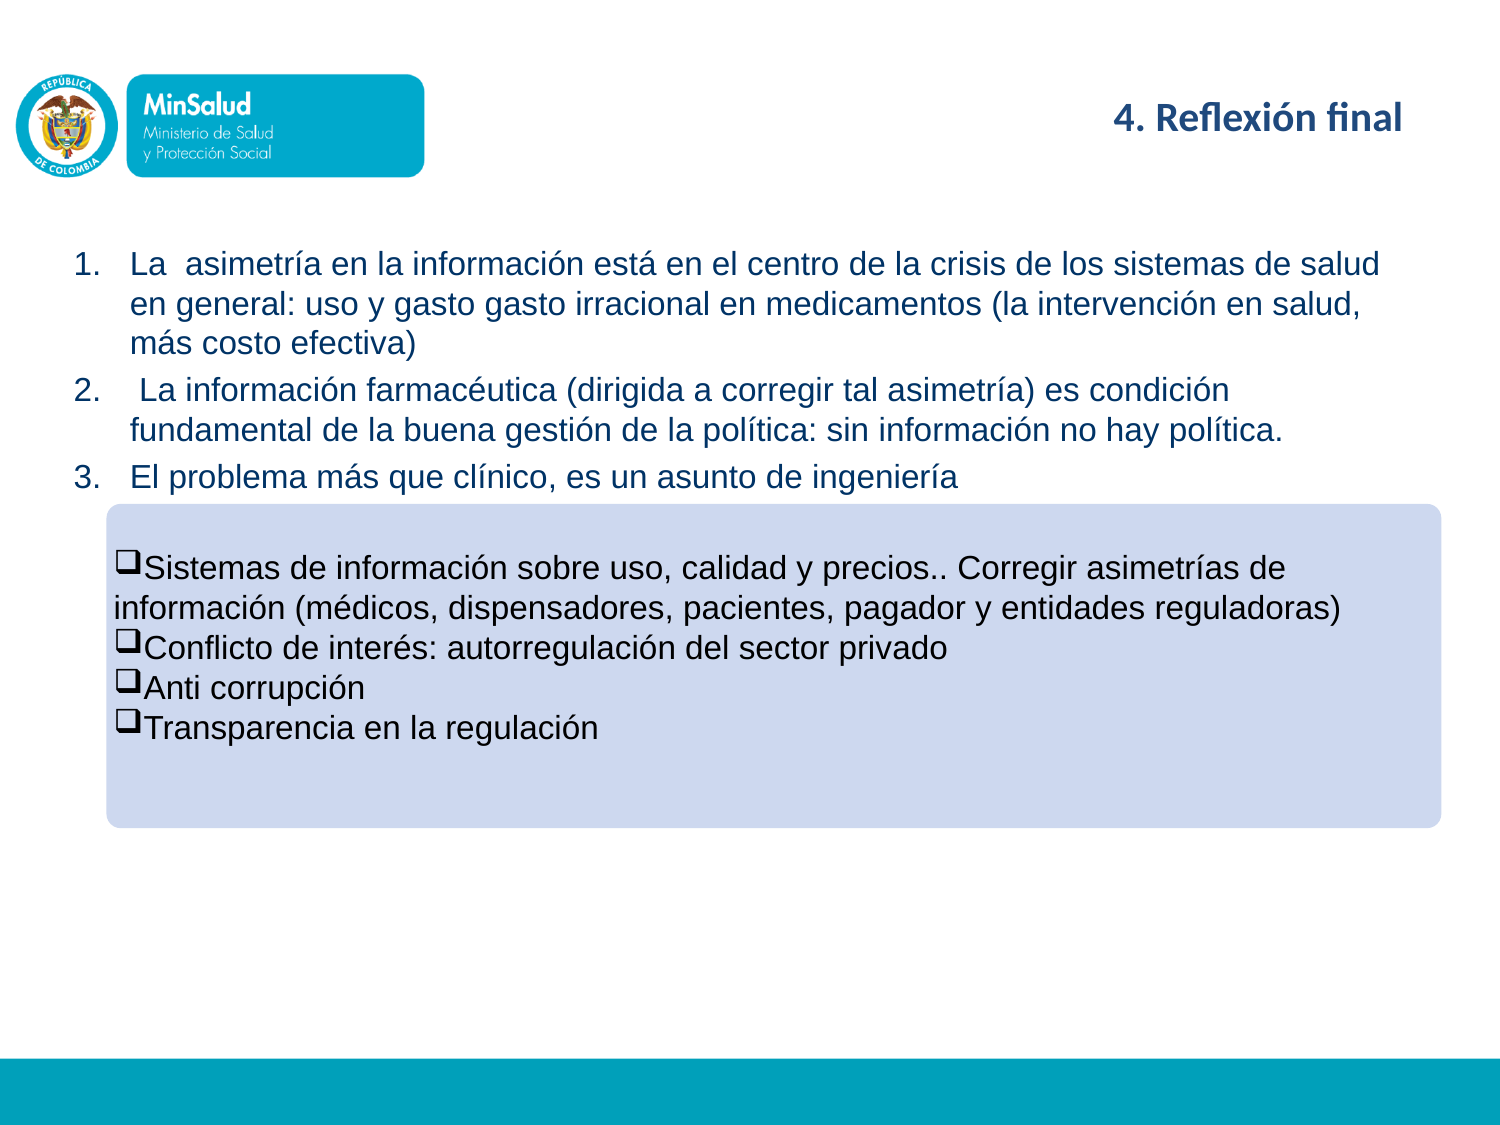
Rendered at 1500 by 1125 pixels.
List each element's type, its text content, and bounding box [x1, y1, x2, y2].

list La asimetría en la información está en el centro de la crisis de los sistemas de salud en general: uso y gasto gasto irracional en medicamentos (la intervención en salud, más costo efectiva) La información farmacéutica (dirigida a corregir tal asimetría) es condición fundamental de la buena gestión de la política: sin información no hay política. El problema más que clínico, es un asunto de ingeniería [58, 234, 1425, 1008]
text_box 4. Reflexión final [550, 82, 1418, 148]
picture [11, 54, 431, 194]
text_box Sistemas de información sobre uso, calidad y precios.. Corregir asimetrías de información (médicos, dispensadores, pacientes, pagador y entidades reguladoras) Conflicto de interés: autorregulación del sector privado Anti corrupción Transparencia en la regulación [106, 503, 1442, 829]
